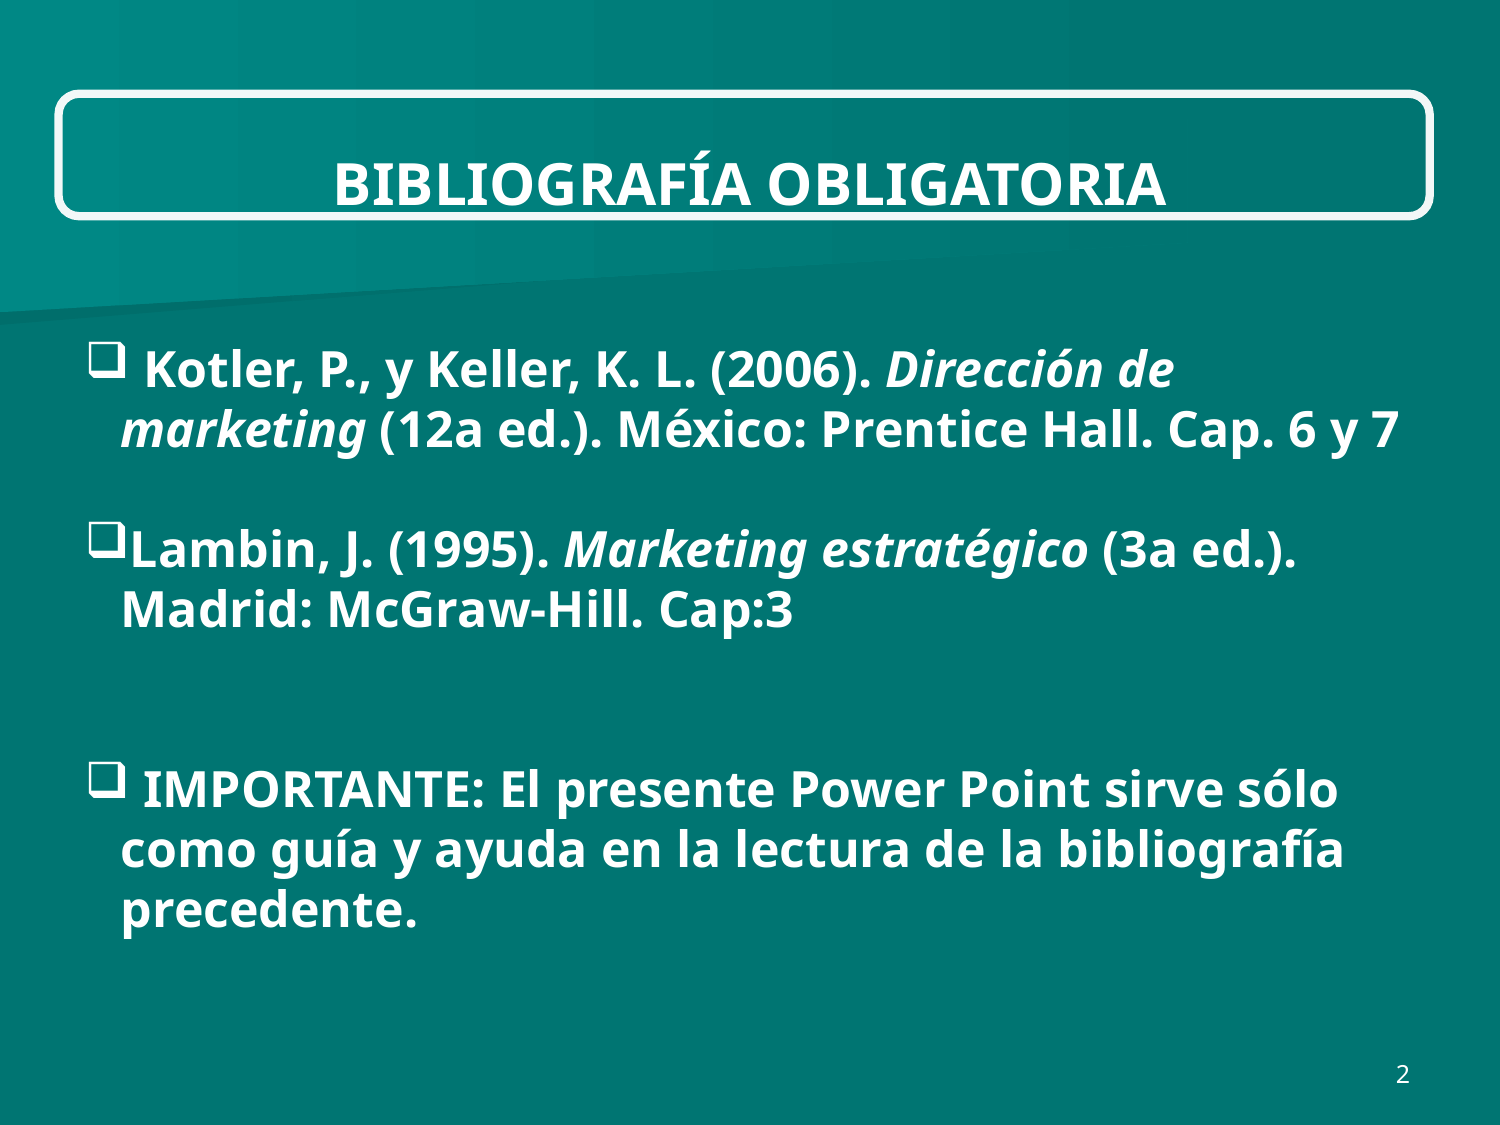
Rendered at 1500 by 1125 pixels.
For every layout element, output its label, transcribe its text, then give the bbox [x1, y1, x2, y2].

text_box [58, 93, 1430, 217]
text_box BIBLIOGRAFÍA OBLIGATORIA Kotler, P., y Keller, K. L. (2006). Dirección de marketing (12a ed.). México: Prentice Hall. Cap. 6 y 7 Lambin, J. (1995). Marketing estratégico (3a ed.). Madrid: McGraw-Hill. Cap:3 IMPORTANTE: El presente Power Point sirve sólo como guía y ayuda en la lectura de la bibliografía precedente. [70, 201, 1430, 945]
slide_number 2 [1074, 1024, 1426, 1101]
